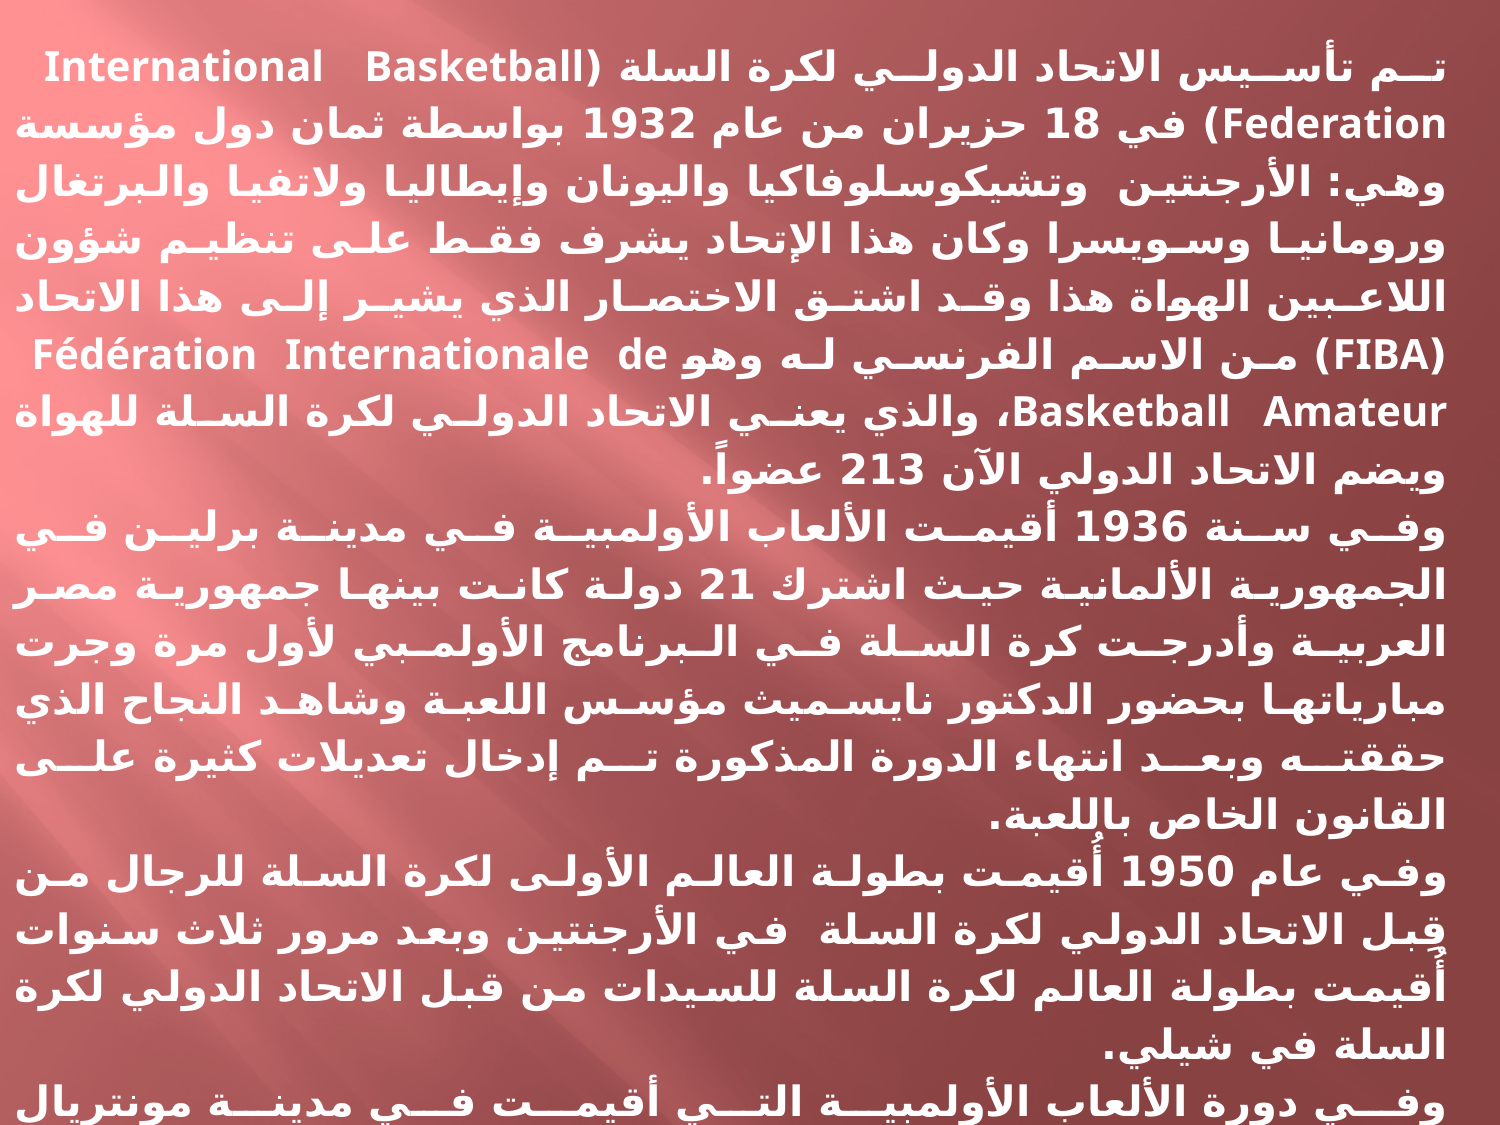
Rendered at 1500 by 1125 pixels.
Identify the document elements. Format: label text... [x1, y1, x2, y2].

text_box تم تأسيس الاتحاد الدولي لكرة السلة (International Basketball Federation) في 18 حزيران من عام 1932 بواسطة ثمان دول مؤسسة وهي: الأرجنتين وتشيكوسلوفاكيا واليونان وإيطاليا ولاتفيا والبرتغال ورومانيا وسويسرا وكان هذا الإتحاد يشرف فقط على تنظيم شؤون اللاعبين الهواة هذا وقد اشتق الاختصار الذي يشير إلى هذا الاتحاد (FIBA) من الاسم الفرنسي له وهو Fédération Internationale de Basketball Amateur، والذي يعني الاتحاد الدولي لكرة السلة للهواة ويضم الاتحاد الدولي الآن 213 عضواً. وفي سنة 1936 أقيمت الألعاب الأولمبية في مدينة برلين في الجمهورية الألمانية حيث اشترك 21 دولة كانت بينها جمهورية مصر العربية وأدرجت كرة السلة في البرنامج الأولمبي لأول مرة وجرت مبارياتها بحضور الدكتور نايسميث مؤسس اللعبة وشاهد النجاح الذي حققته وبعد انتهاء الدورة المذكورة تم إدخال تعديلات كثيرة على القانون الخاص باللعبة. وفي عام 1950 أُقيمت بطولة العالم الأولى لكرة السلة للرجال من قِبل الاتحاد الدولي لكرة السلة في الأرجنتين وبعد مرور ثلاث سنوات أُقيمت بطولة العالم لكرة السلة للسيدات من قبل الاتحاد الدولي لكرة السلة في شيلي. وفي دورة الألعاب الأولمبية التي أقيمت في مدينة مونتريال (Montreal) بكندا في عام 1976 تم إدخال كرة السلة للسيدات ضمن المنافسات الاولمبية. [0, 24, 1463, 1125]
